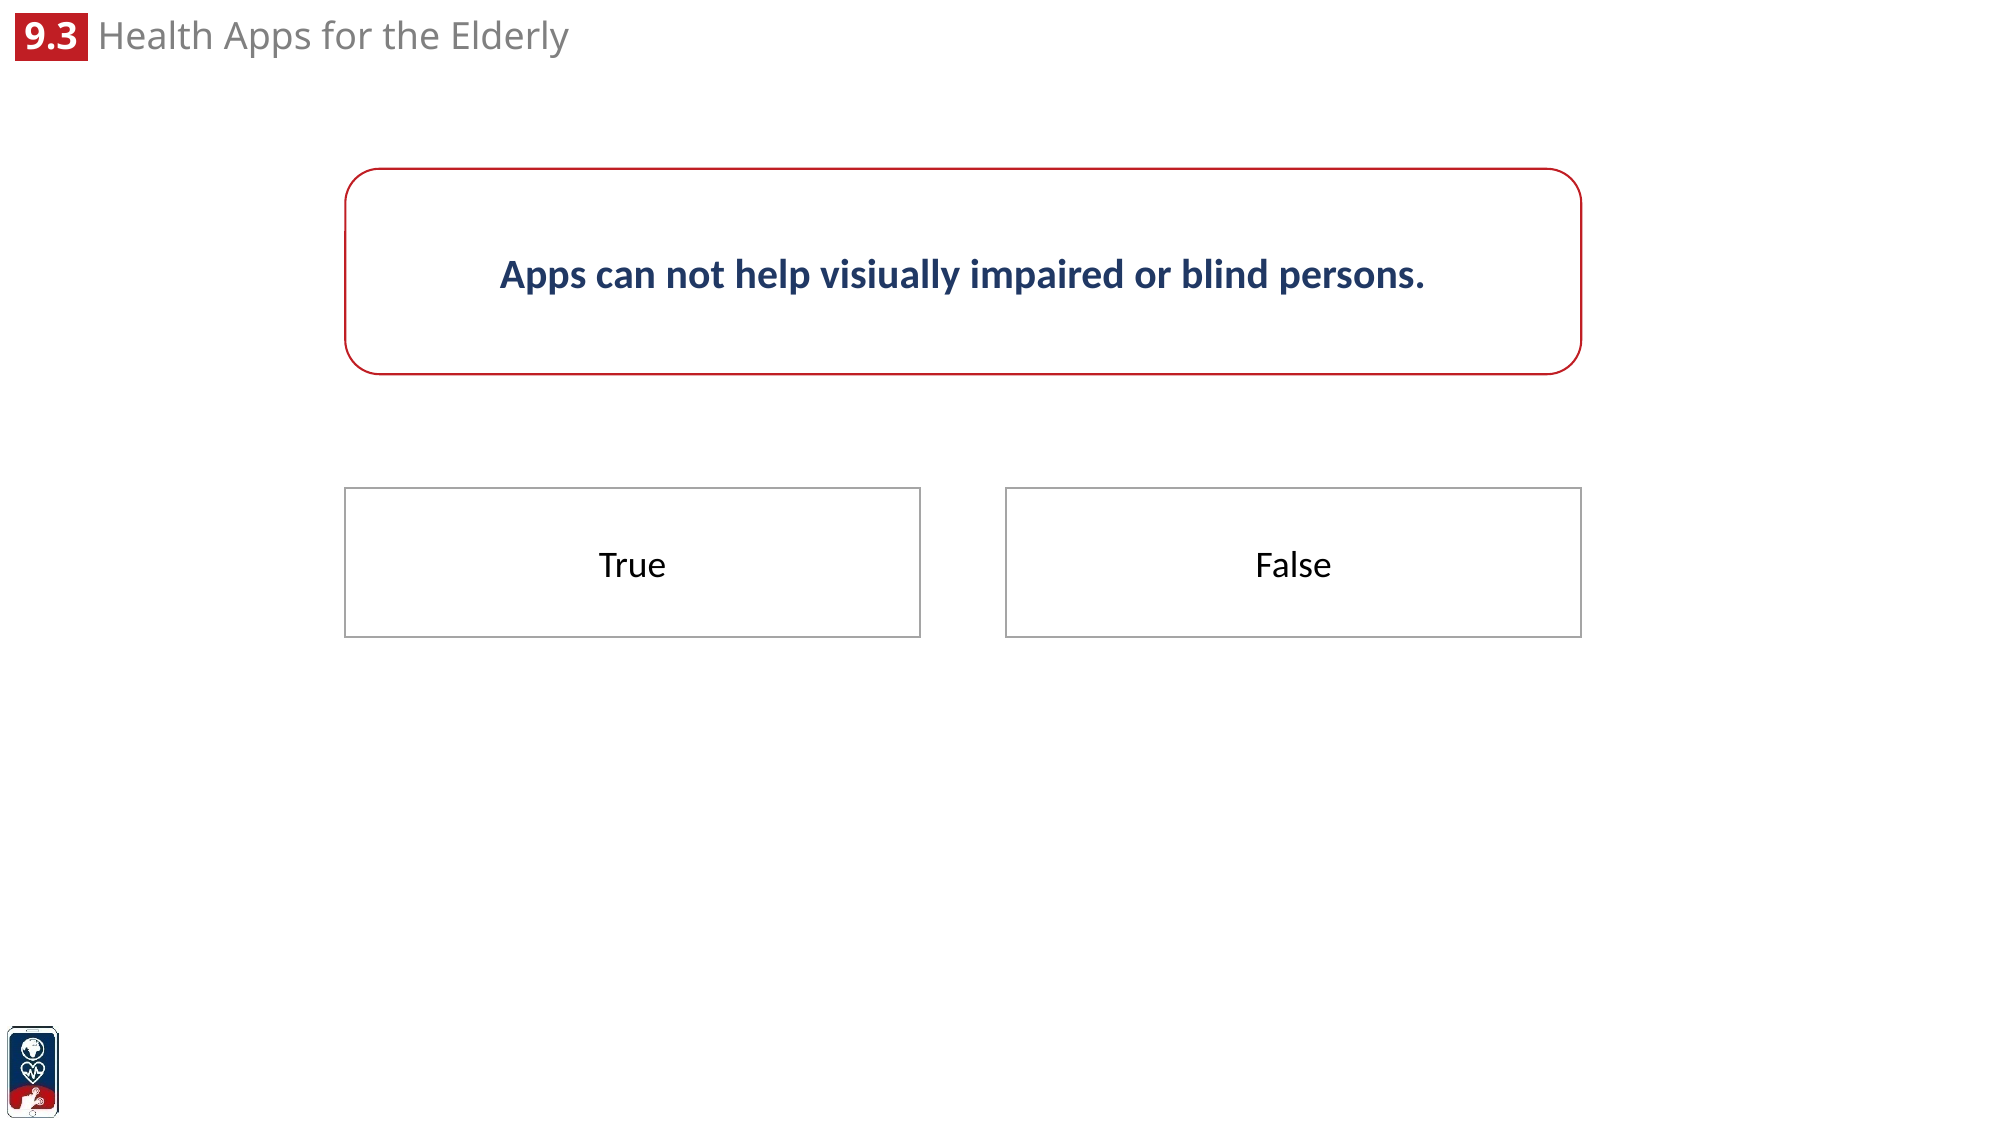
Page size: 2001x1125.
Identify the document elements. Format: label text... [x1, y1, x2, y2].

picture [7, 1026, 59, 1118]
text_box Apps can not help visiually impaired or blind persons. [344, 167, 1583, 376]
text_box False [1005, 487, 1582, 638]
text_box True [344, 487, 921, 638]
